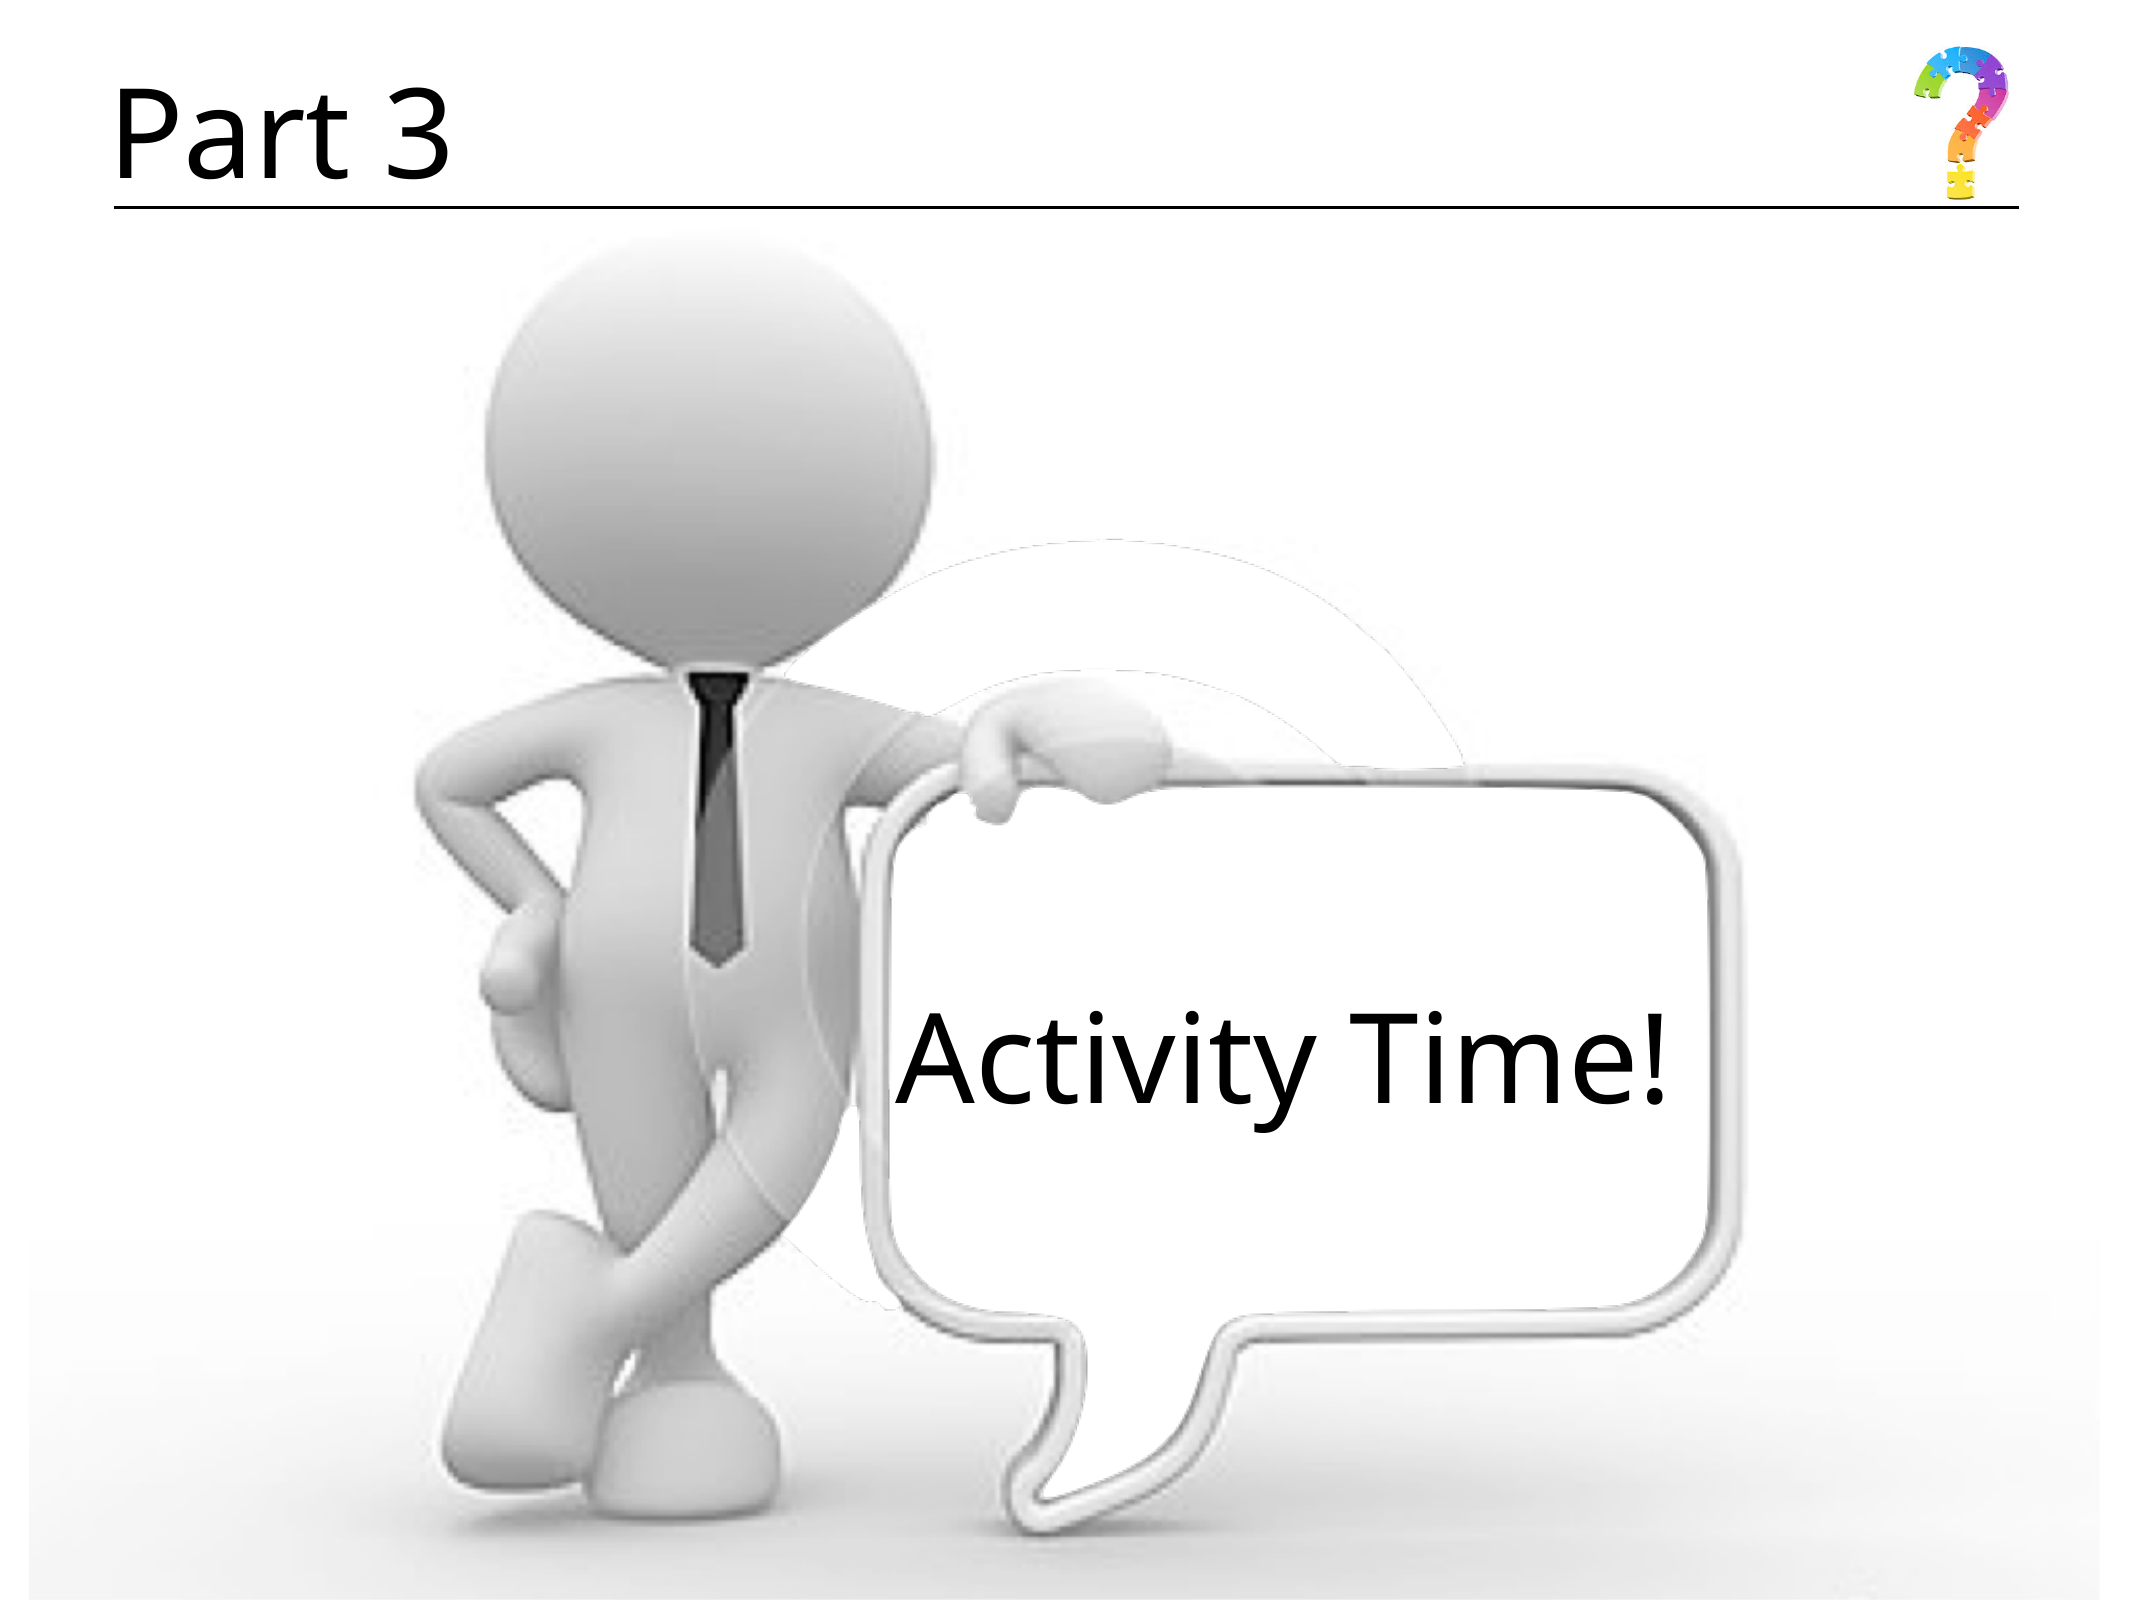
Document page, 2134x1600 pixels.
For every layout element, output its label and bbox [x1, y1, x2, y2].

picture [29, 213, 2101, 1600]
text_box [114, 35, 2026, 205]
